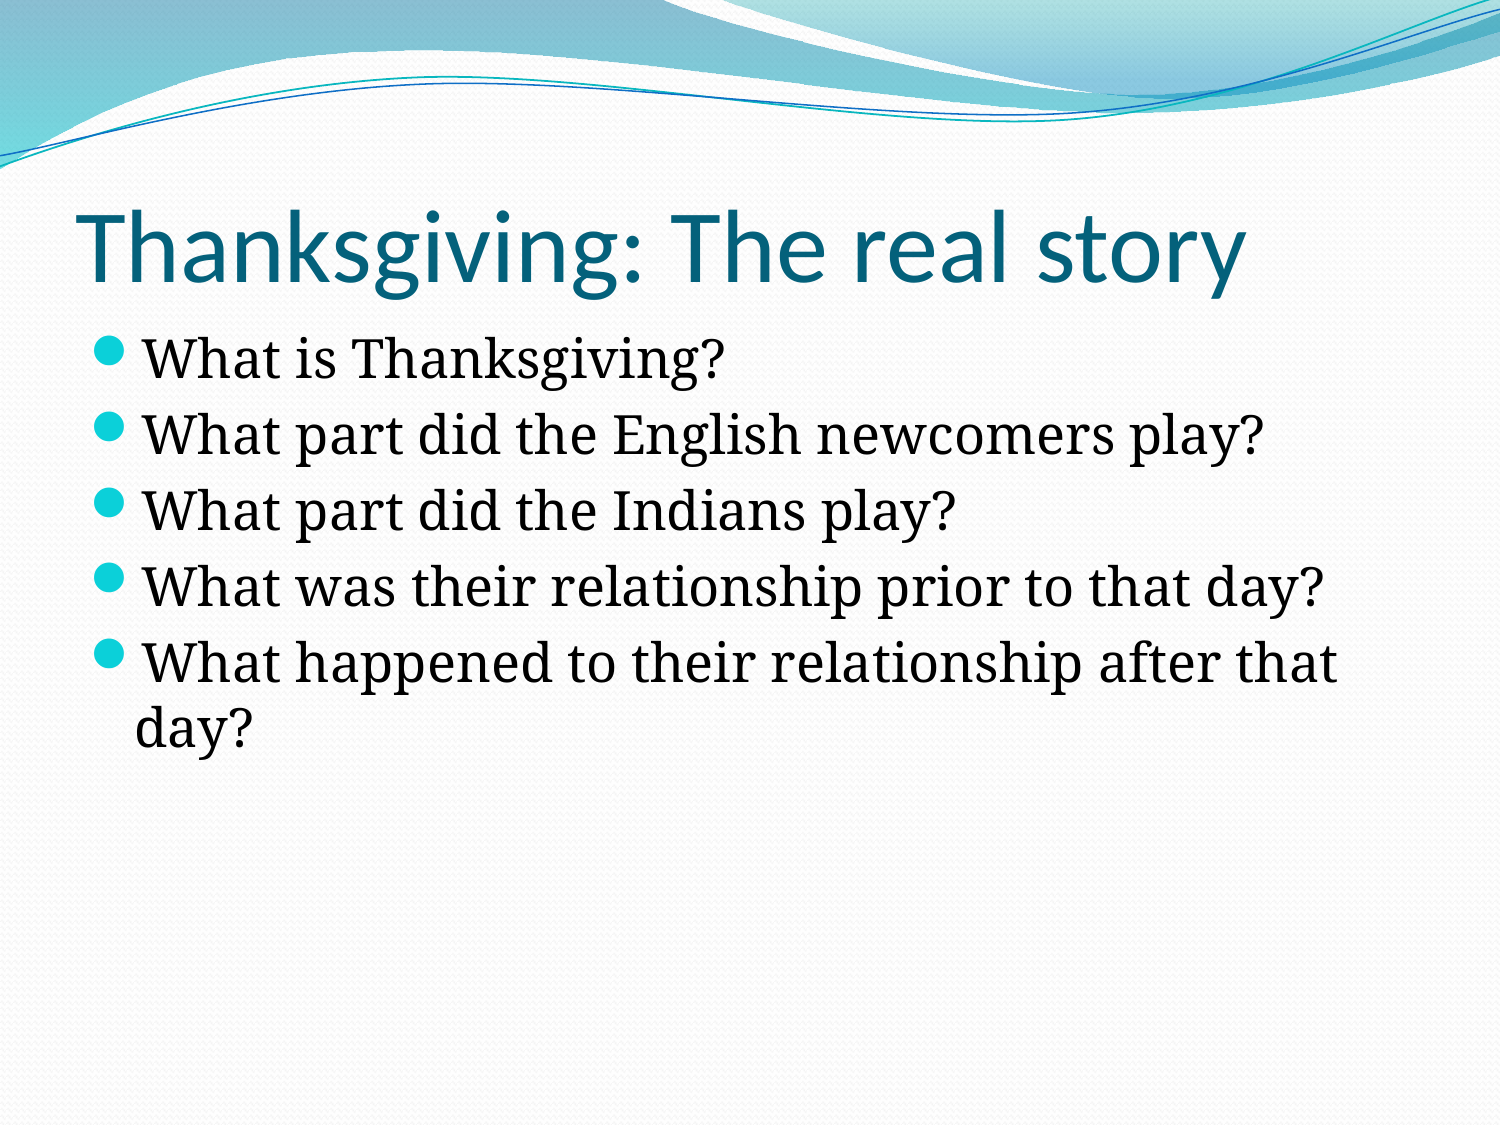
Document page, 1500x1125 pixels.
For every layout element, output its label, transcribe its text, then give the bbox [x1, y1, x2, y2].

list What is Thanksgiving? What part did the English newcomers play? What part did the Indians play? What was their relationship prior to that day? What happened to their relationship after that day? [75, 317, 1425, 1038]
title Thanksgiving: The real story [75, 115, 1425, 303]
